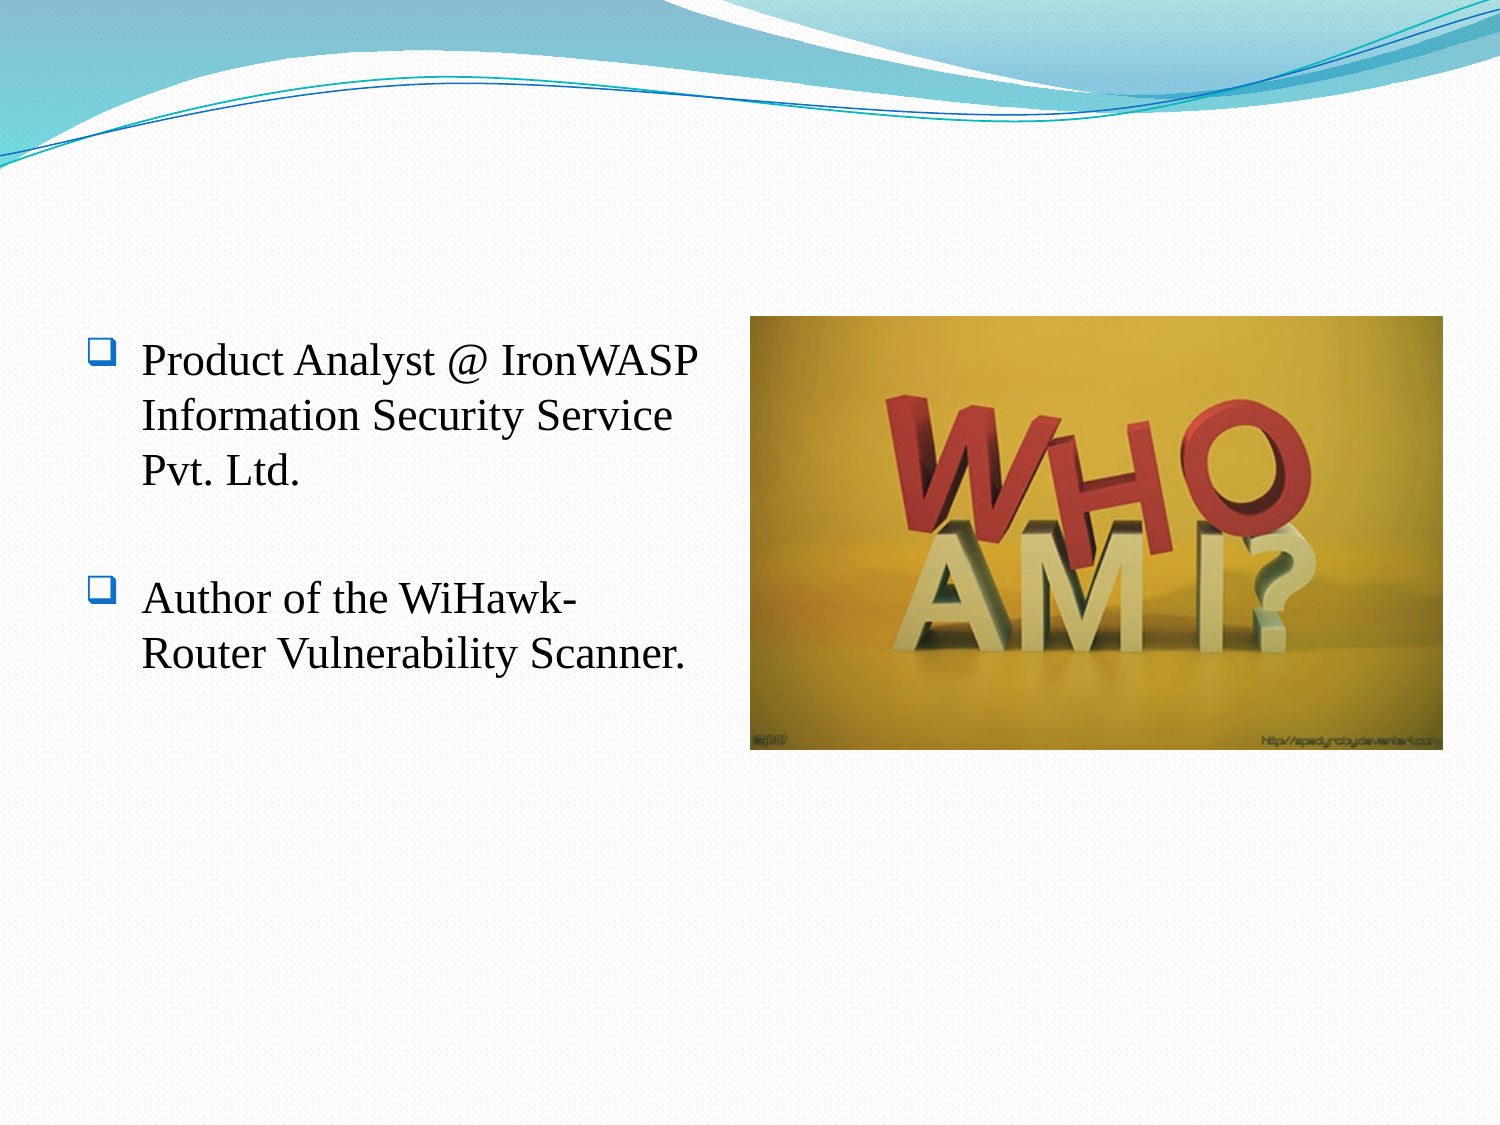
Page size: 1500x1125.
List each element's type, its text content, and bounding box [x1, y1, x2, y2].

picture [749, 316, 1443, 751]
list Product Analyst @ IronWASP Information Security Service Pvt. Ltd. Author of the WiHawk- Router Vulnerability Scanner. [70, 257, 722, 1027]
